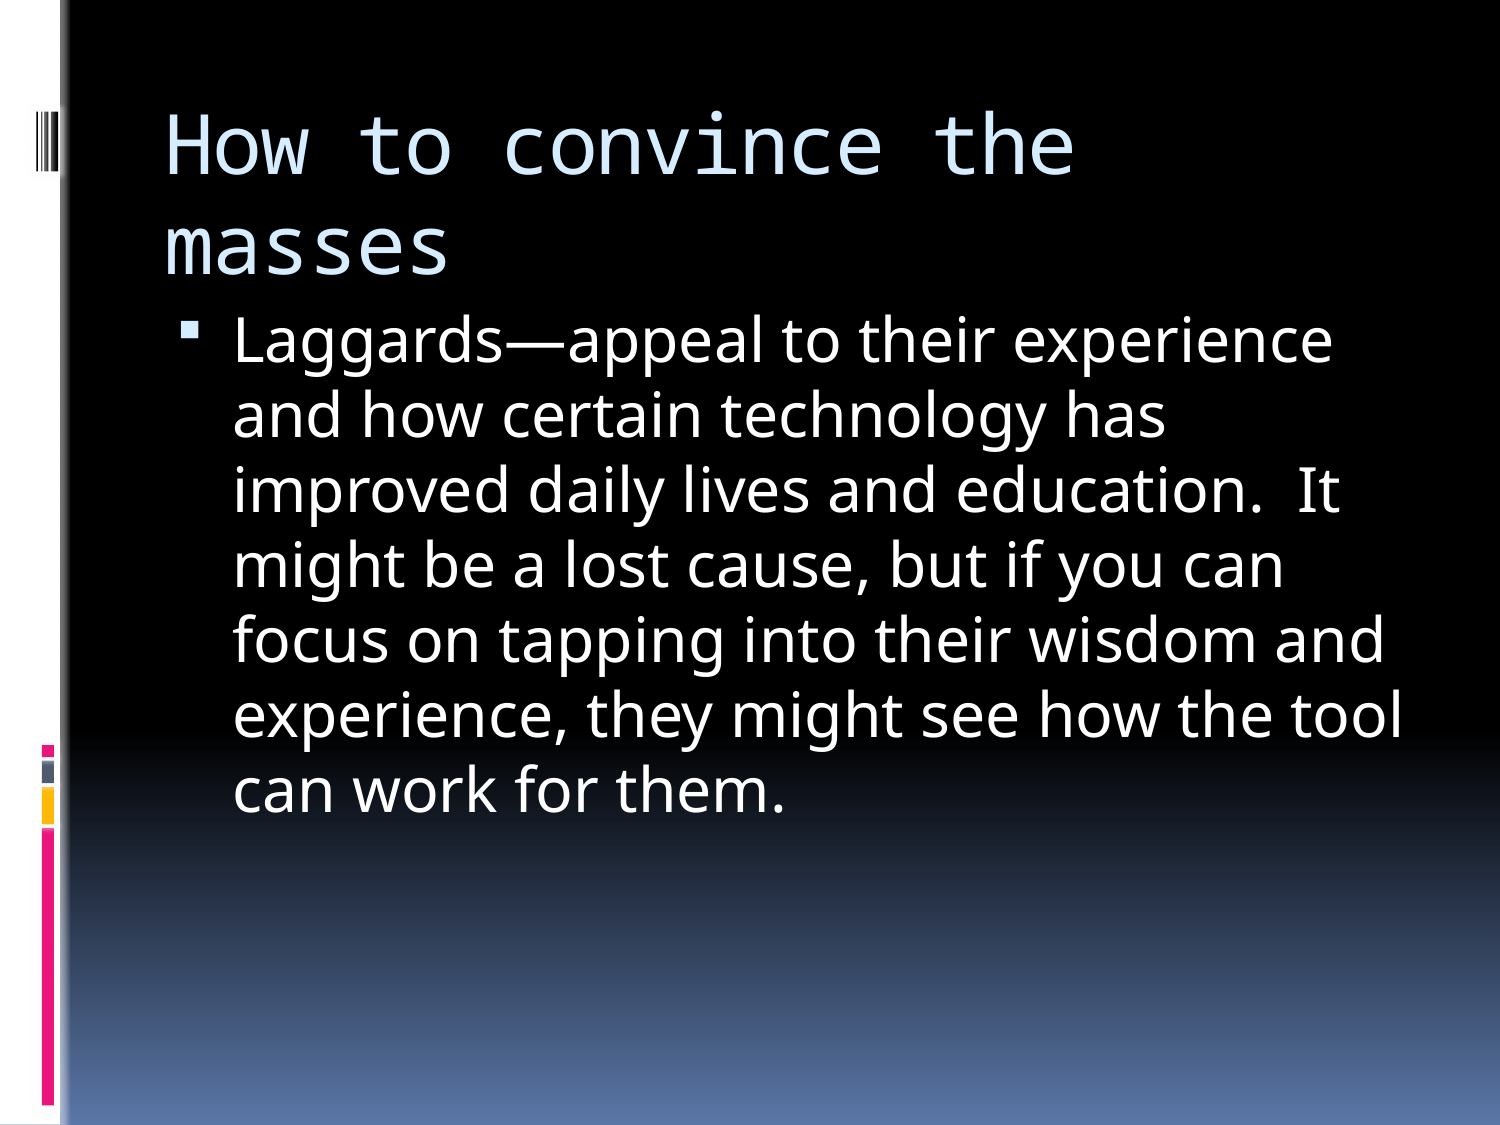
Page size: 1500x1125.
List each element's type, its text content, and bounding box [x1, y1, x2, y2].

list Laggards—appeal to their experience and how certain technology has improved daily lives and education. It might be a lost cause, but if you can focus on tapping into their wisdom and experience, they might see how the tool can work for them. [150, 292, 1425, 1043]
title How to convince the masses [150, 83, 1425, 234]
